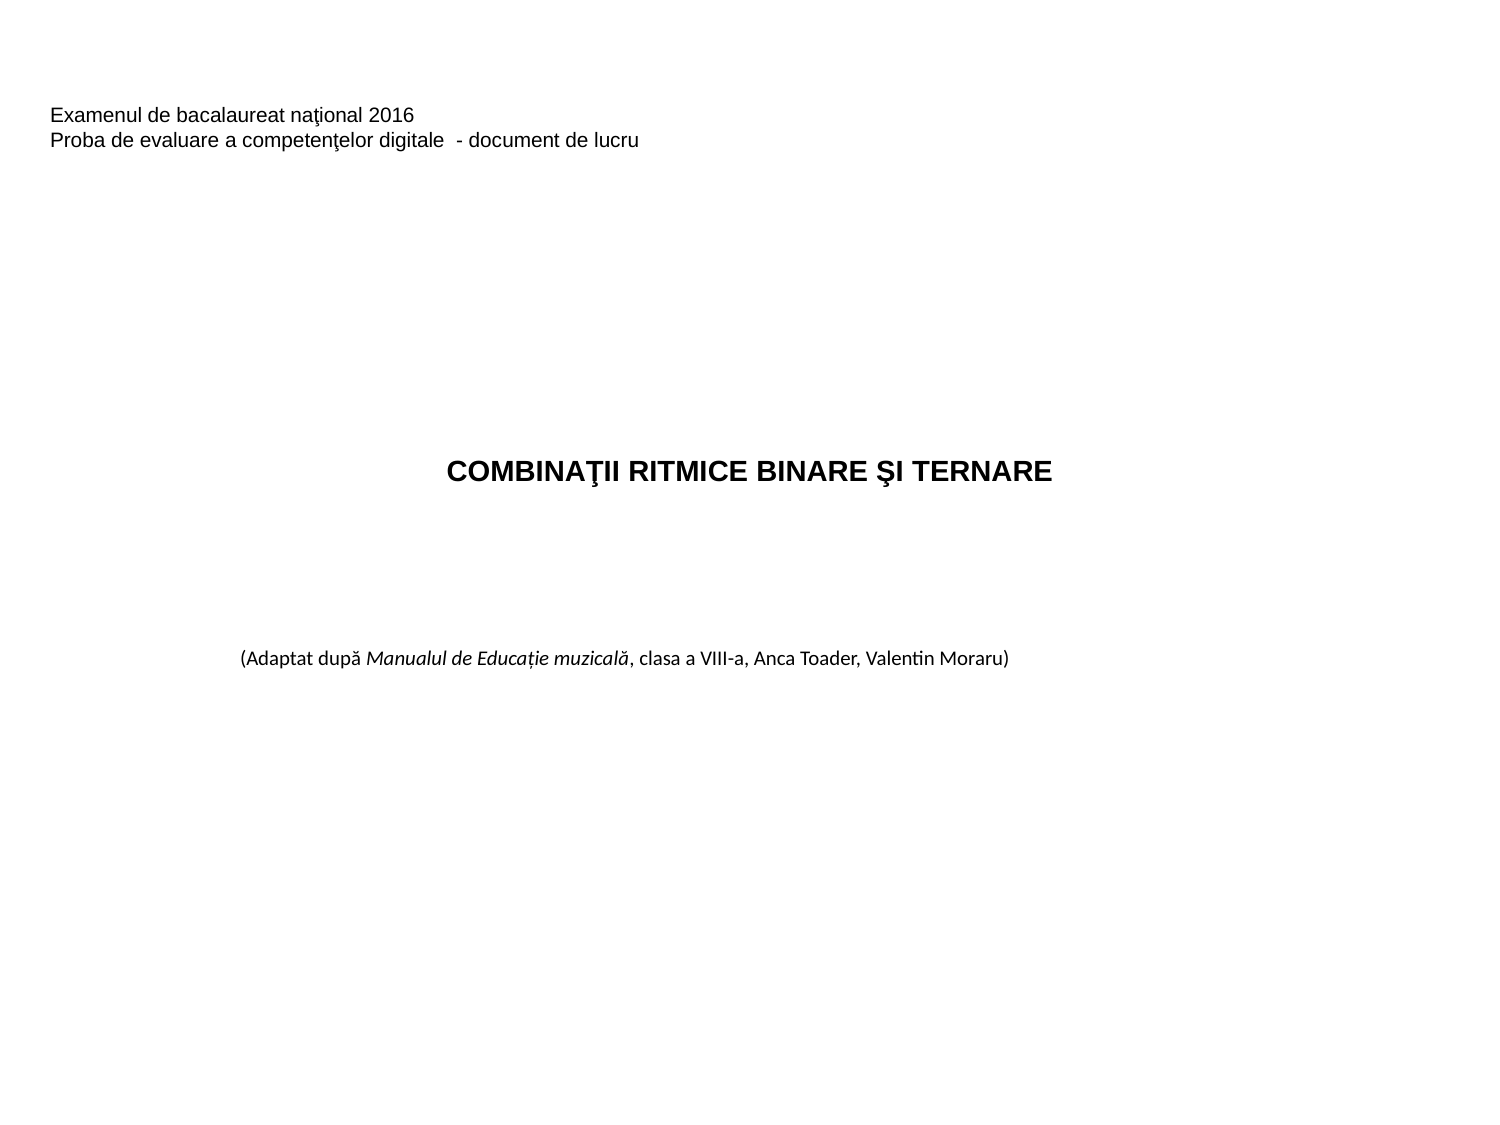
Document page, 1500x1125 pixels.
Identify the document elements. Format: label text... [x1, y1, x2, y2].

subtitle (Adaptat după Manualul de Educație muzicală, clasa a VIII-a, Anca Toader, Valentin Moraru) [224, 637, 1276, 751]
text_box Examenul de bacalaureat naţional 2016 Proba de evaluare a competenţelor digitale - document de lucru [35, 94, 1447, 159]
title COMBINAŢII RITMICE BINARE ŞI TERNARE [112, 349, 1388, 591]
